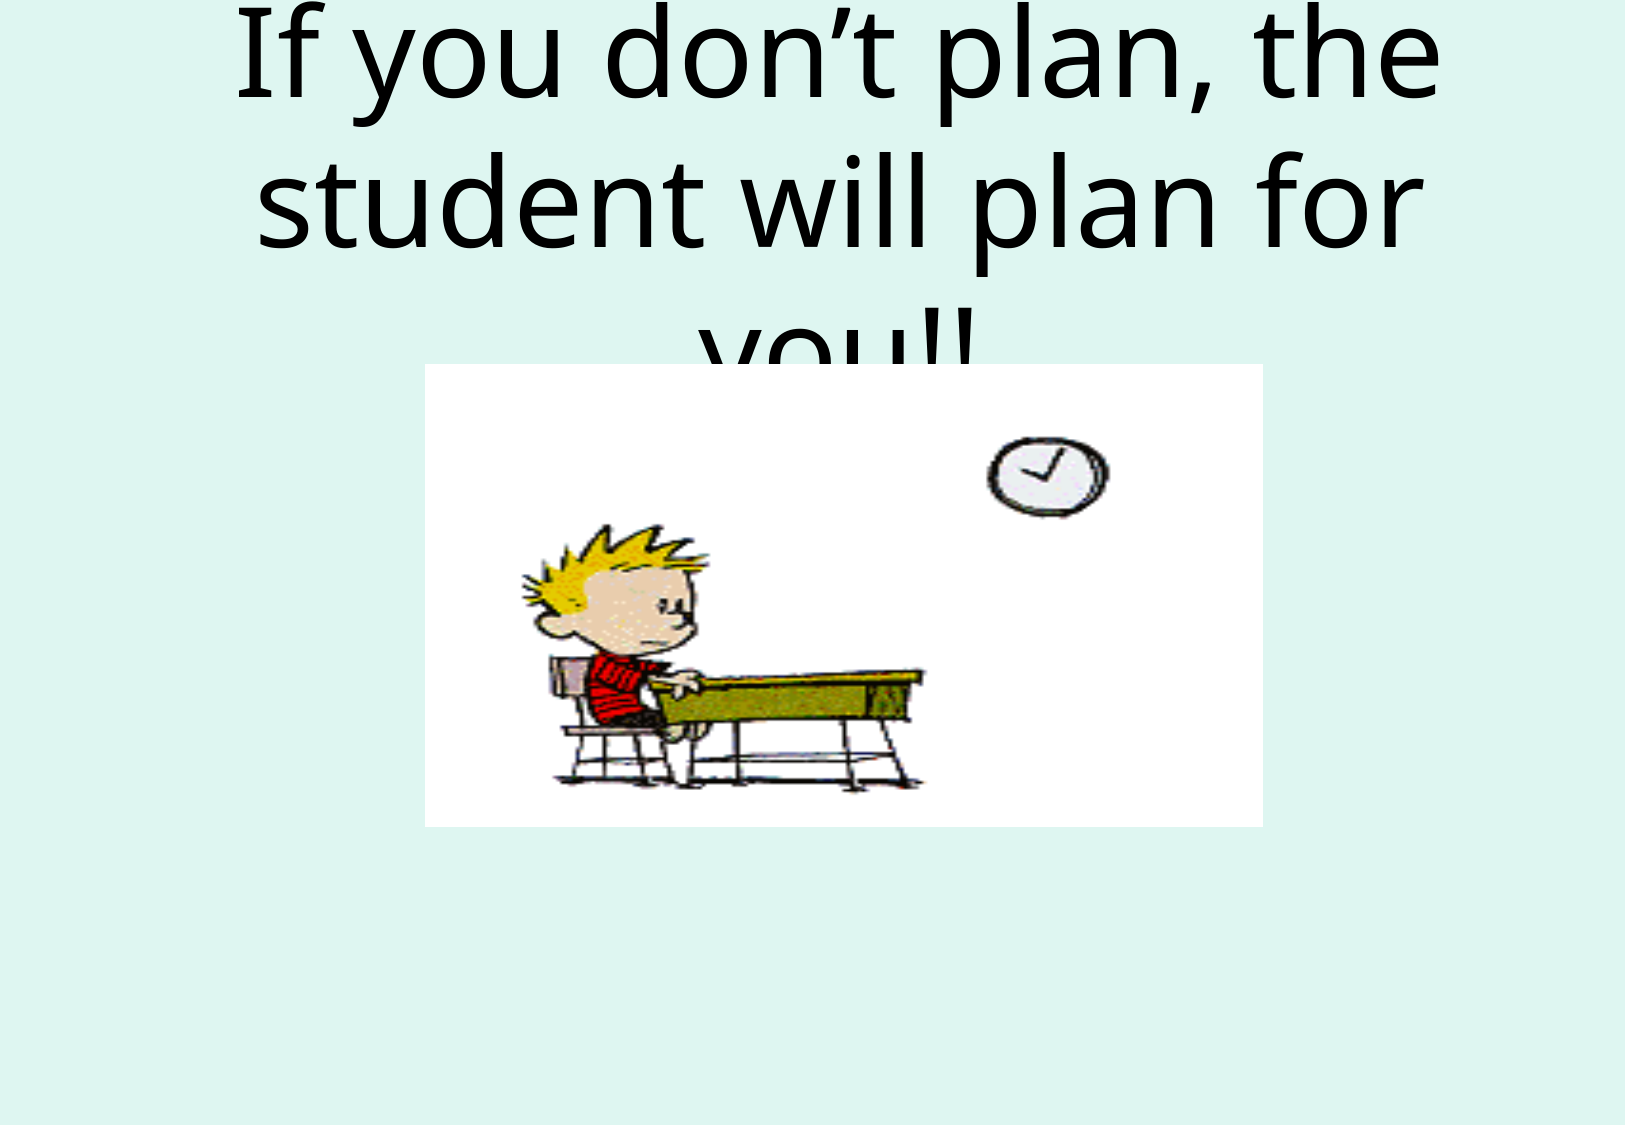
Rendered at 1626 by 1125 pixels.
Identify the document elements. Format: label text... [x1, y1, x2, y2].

title If you don’t plan, the student will plan for you!! [81, 45, 1600, 500]
picture [424, 363, 1263, 827]
